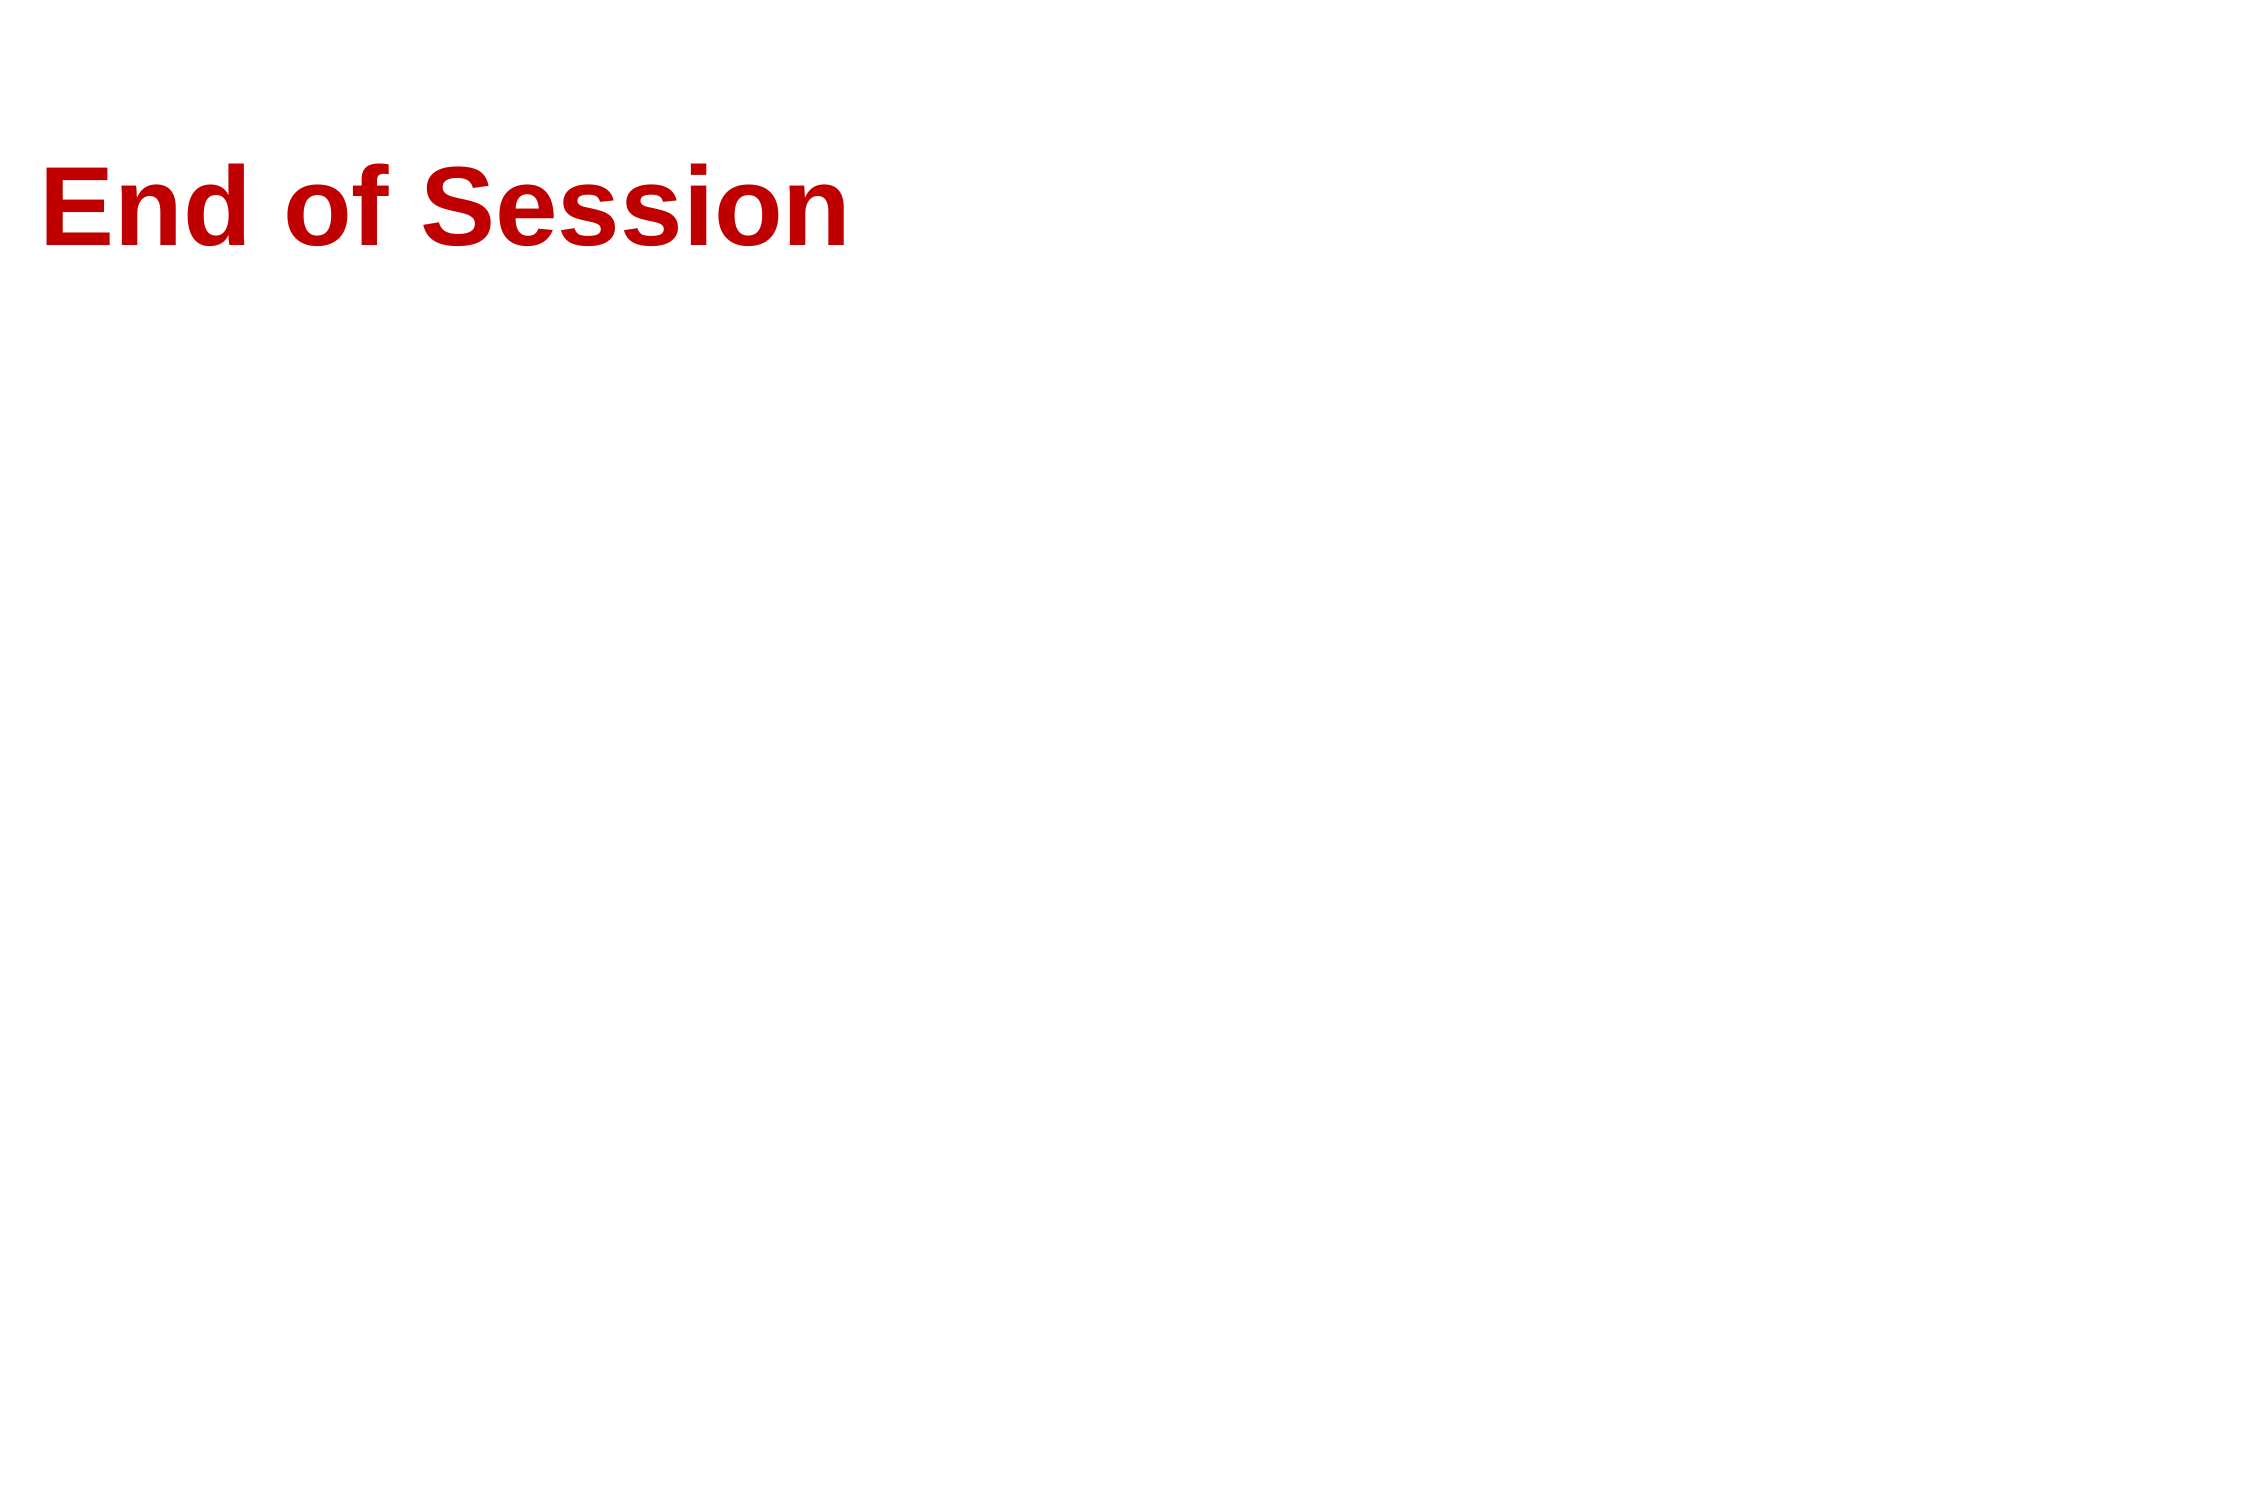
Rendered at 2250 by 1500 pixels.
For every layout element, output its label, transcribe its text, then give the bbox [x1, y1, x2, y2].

title End of Session [39, 132, 2207, 313]
